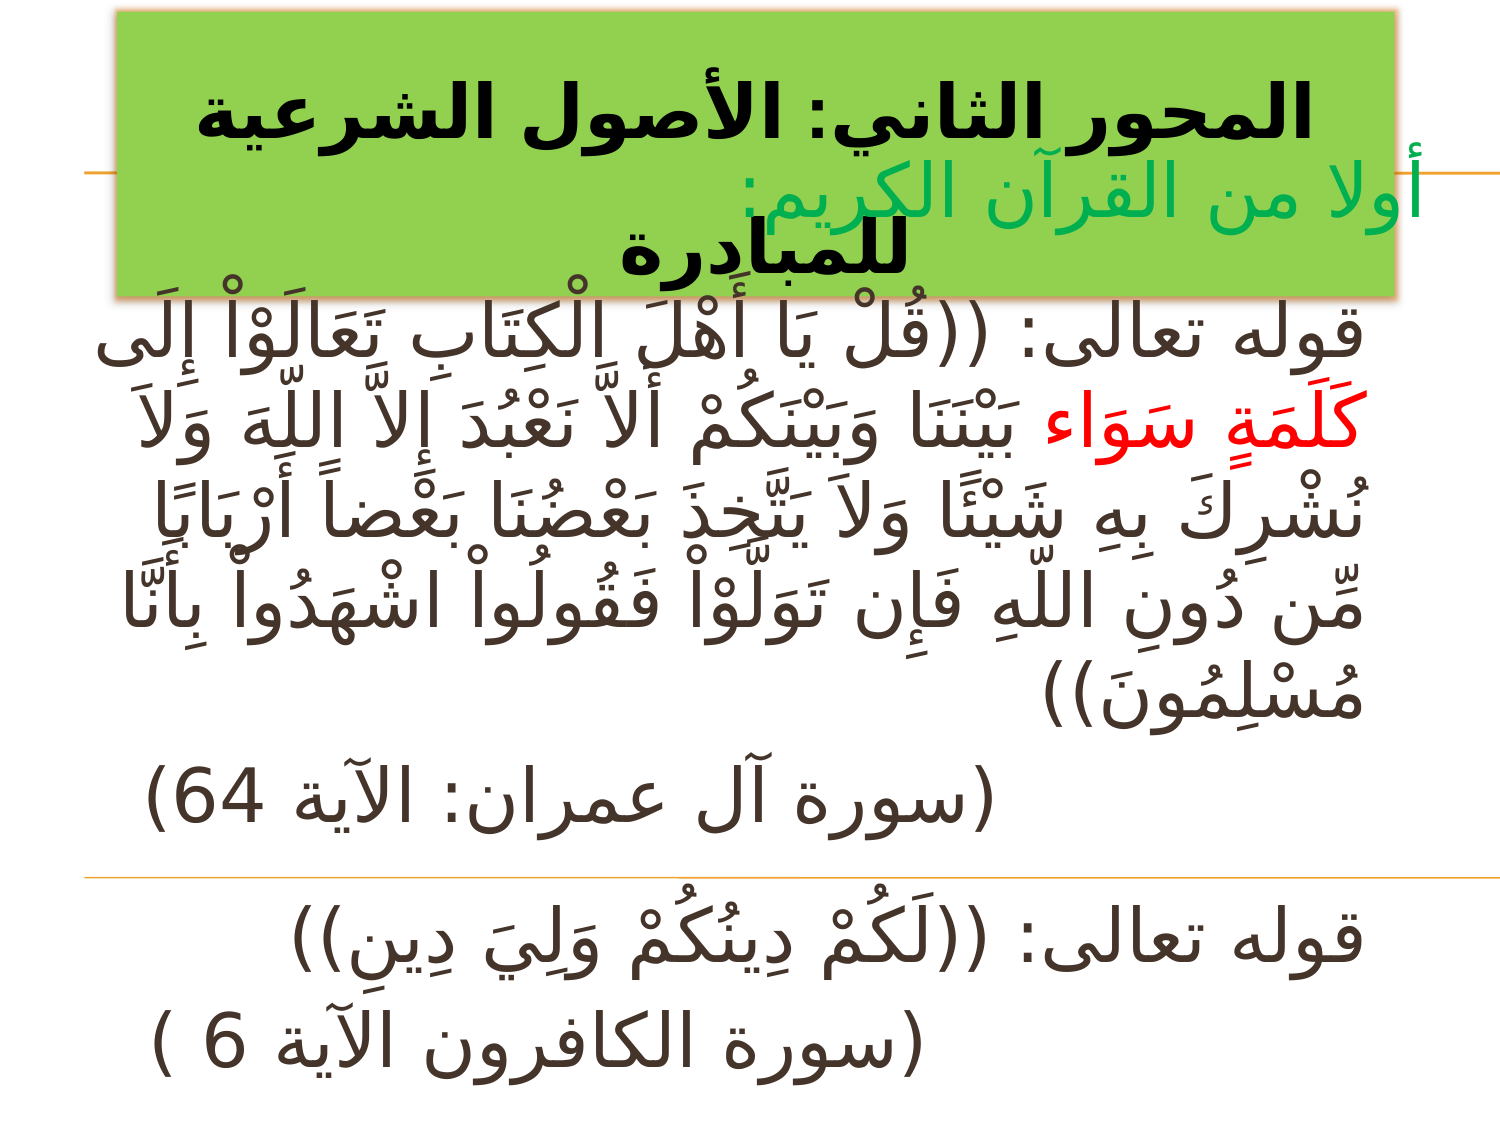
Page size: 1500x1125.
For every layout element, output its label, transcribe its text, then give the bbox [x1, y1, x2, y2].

text_box المحور الثاني: الأصول الشرعية للمبادرة [116, 11, 1395, 210]
subtitle أولا من القرآن الكريم: قوله تعالى: ((قُلْ يَا أَهْلَ الْكِتَابِ تَعَالَوْاْ إِلَى كَلَمَةٍ سَوَاء بَيْنَنَا وَبَيْنَكُمْ أَلاَّ نَعْبُدَ إِلاَّ اللّهَ وَلاَ نُشْرِكَ بِهِ شَيْئًا وَلاَ يَتَّخِذَ بَعْضُنَا بَعْضاً أَرْبَابًا مِّن دُونِ اللّهِ فَإِن تَوَلَّوْاْ فَقُولُواْ اشْهَدُواْ بِأَنَّا مُسْلِمُونَ)) (سورة آل عمران: الآية 64) قوله تعالى: ((لَكُمْ دِينُكُمْ وَلِيَ دِينِ)) (سورة الكافرون الآية 6 ) [58, 210, 1442, 1091]
